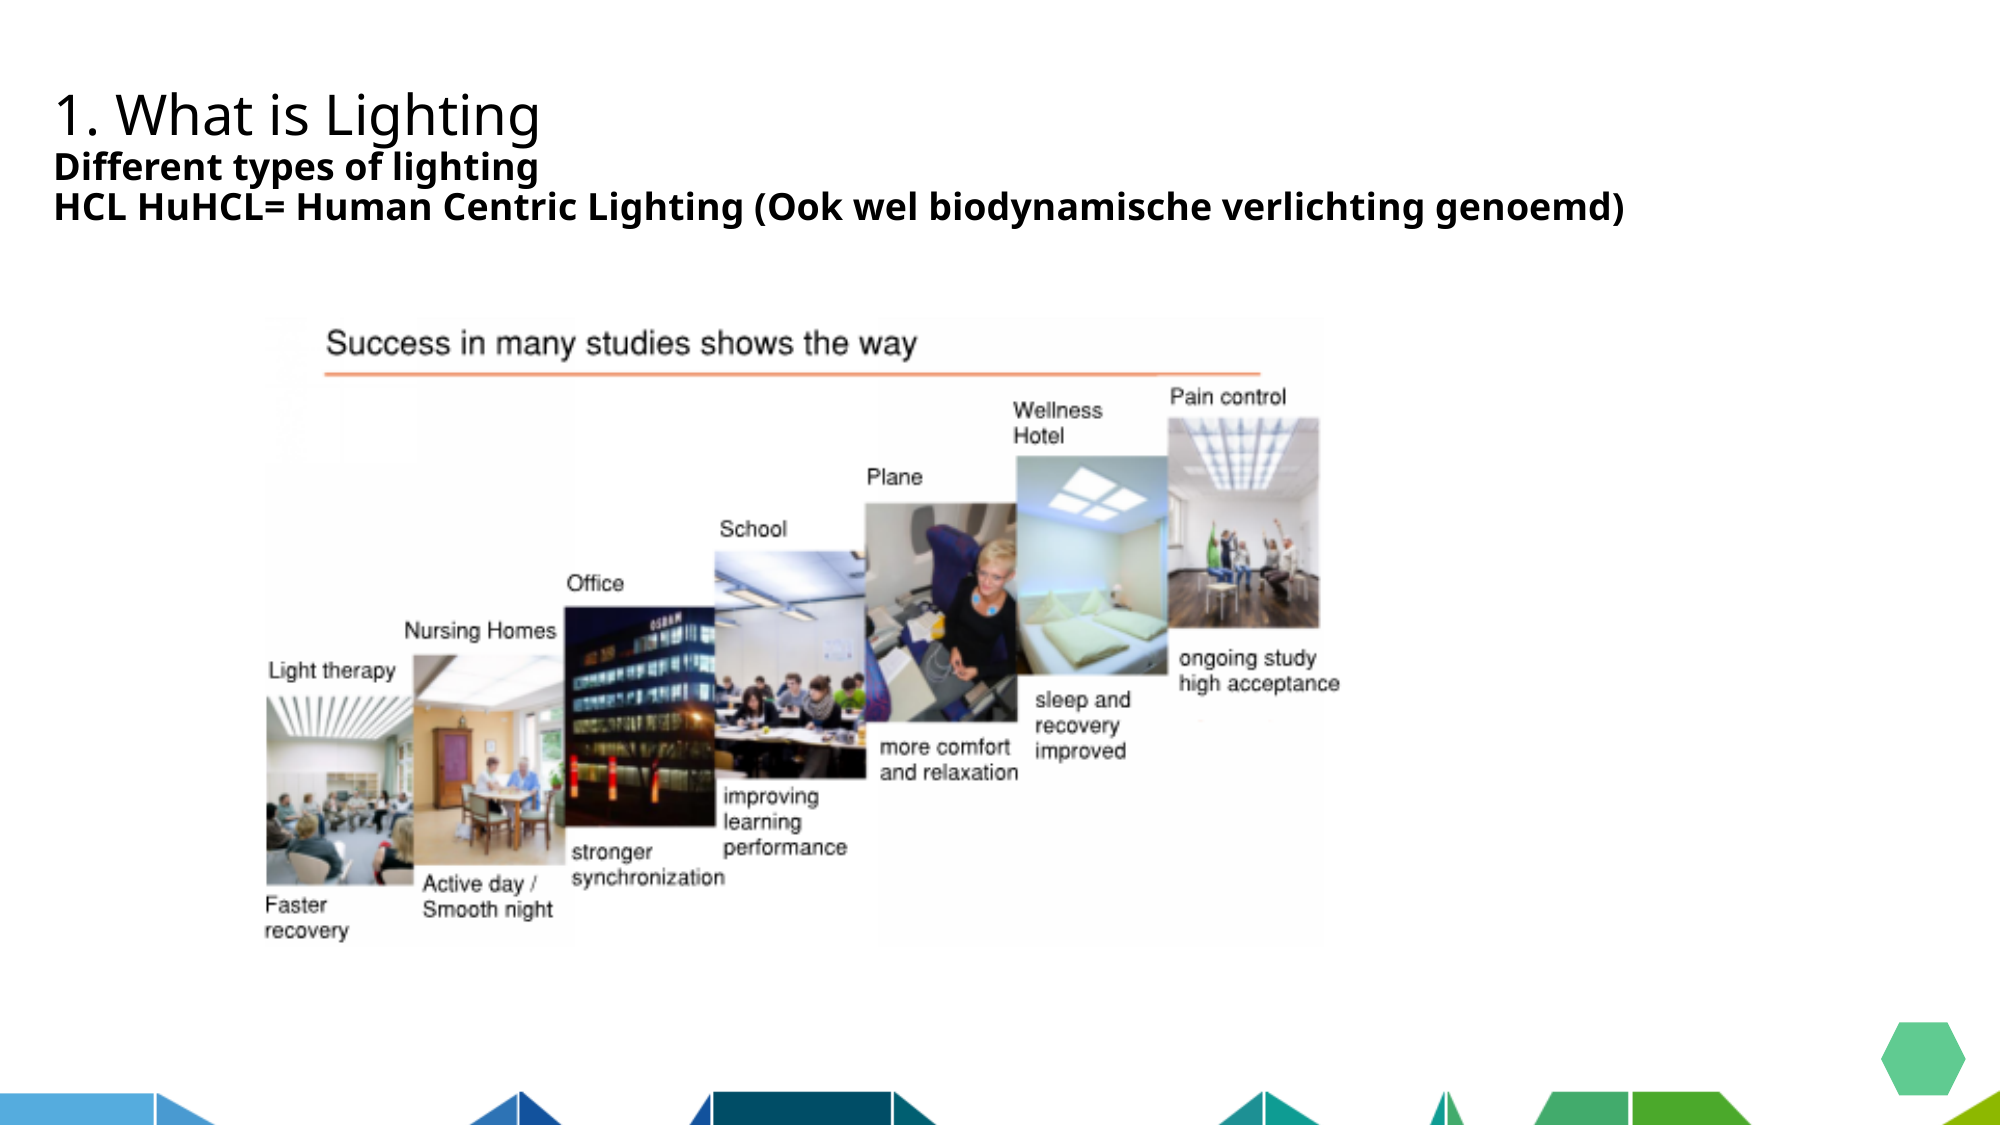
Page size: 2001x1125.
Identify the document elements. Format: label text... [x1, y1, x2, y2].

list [238, 317, 1348, 947]
picture [0, 1086, 2000, 1125]
title 1. What is Lighting Different types of lighting HCL HuHCL= Human Centric Lighting (Ook wel biodynamische verlichting genoemd) [38, 38, 1962, 278]
